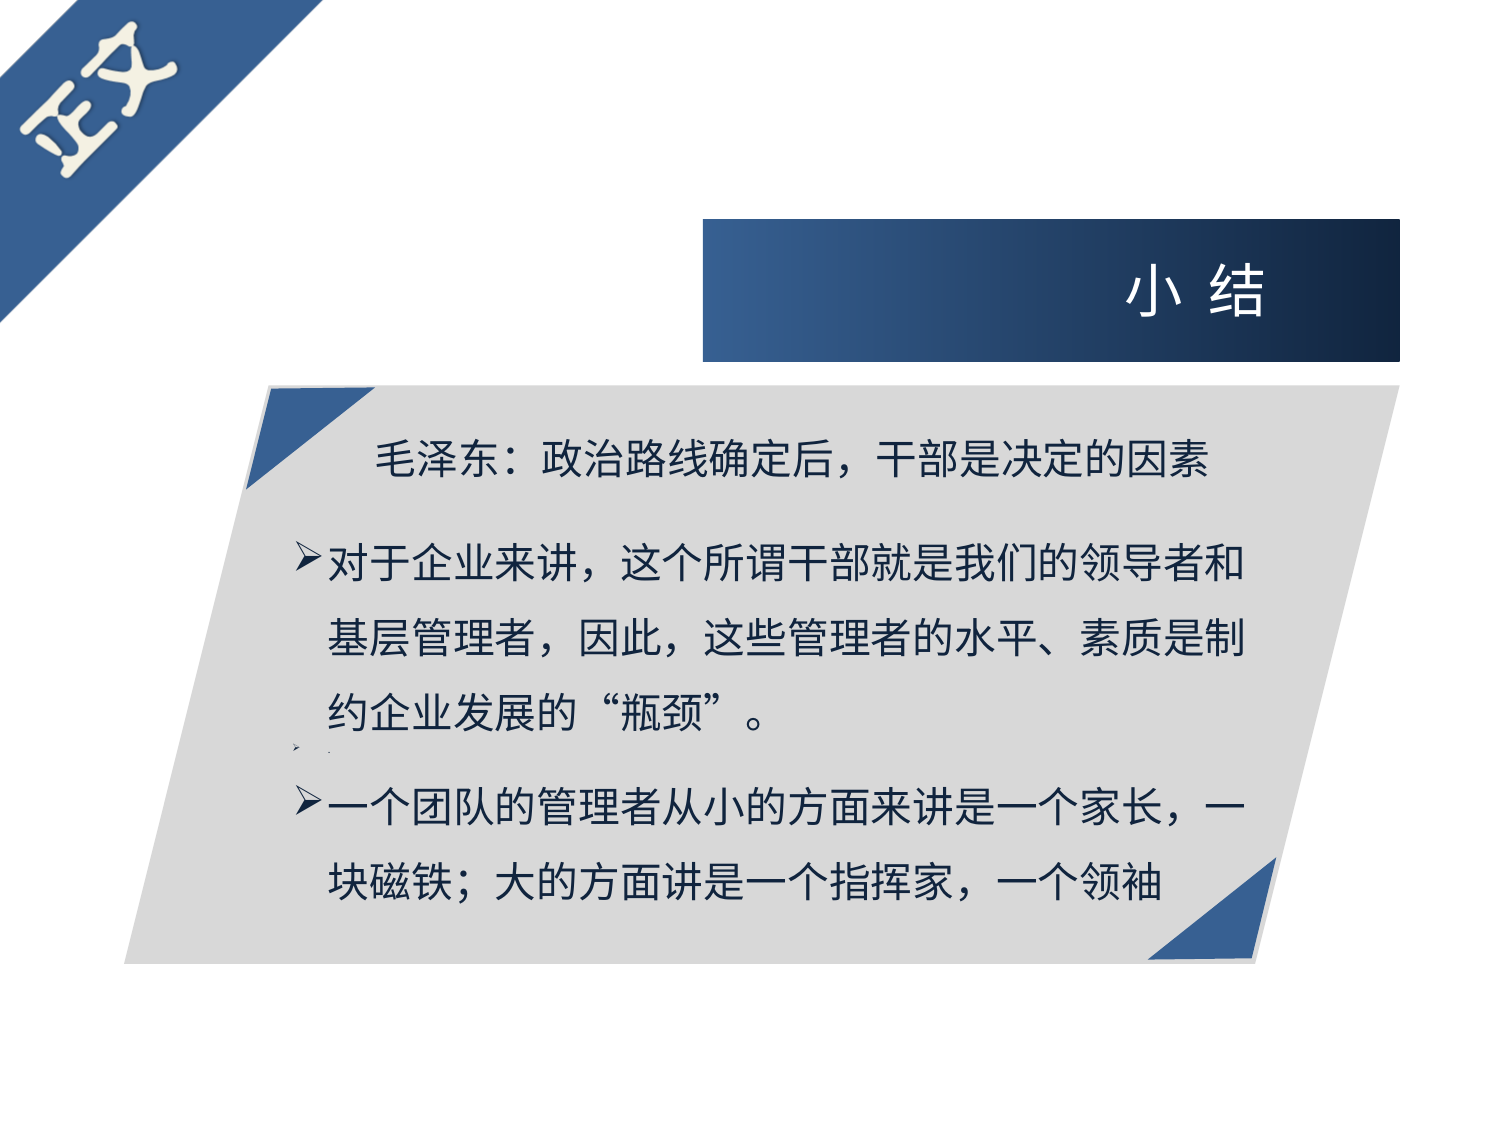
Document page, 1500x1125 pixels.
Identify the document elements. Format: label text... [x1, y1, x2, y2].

text_box 对于企业来讲，这个所谓干部就是我们的领导者和基层管理者，因此，这些管理者的水平、素质是制约企业发展的“瓶颈”。 . 一个团队的管理者从小的方面来讲是一个家长，一块磁铁；大的方面讲是一个指挥家，一个领袖 [277, 504, 1282, 913]
picture [0, 0, 397, 391]
text_box [243, 399, 364, 492]
text_box [121, 383, 1402, 967]
text_box [1145, 913, 1265, 962]
text_box 毛泽东：政治路线确定后，干部是决定的因素 [360, 426, 1329, 491]
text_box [702, 219, 1400, 362]
